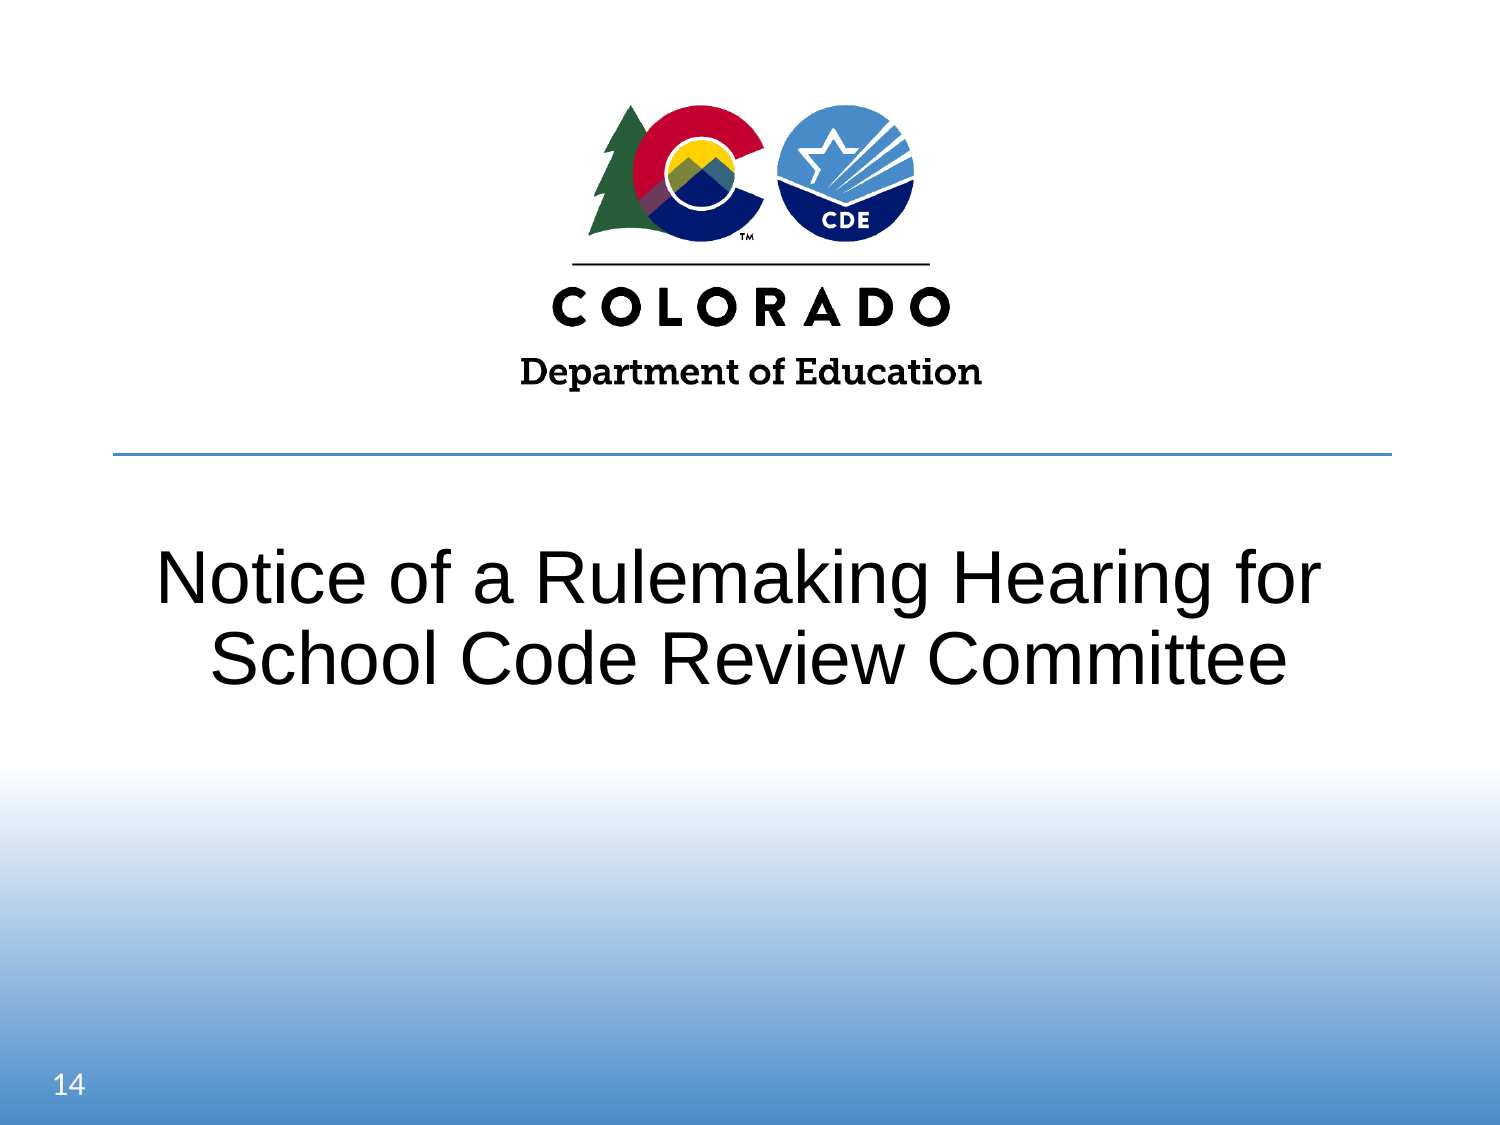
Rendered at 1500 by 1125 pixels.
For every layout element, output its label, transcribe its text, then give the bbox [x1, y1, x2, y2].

picture [519, 103, 983, 393]
title Notice of a Rulemaking Hearing for School Code Review Committee [112, 530, 1388, 731]
slide_number 14 [36, 1054, 375, 1115]
